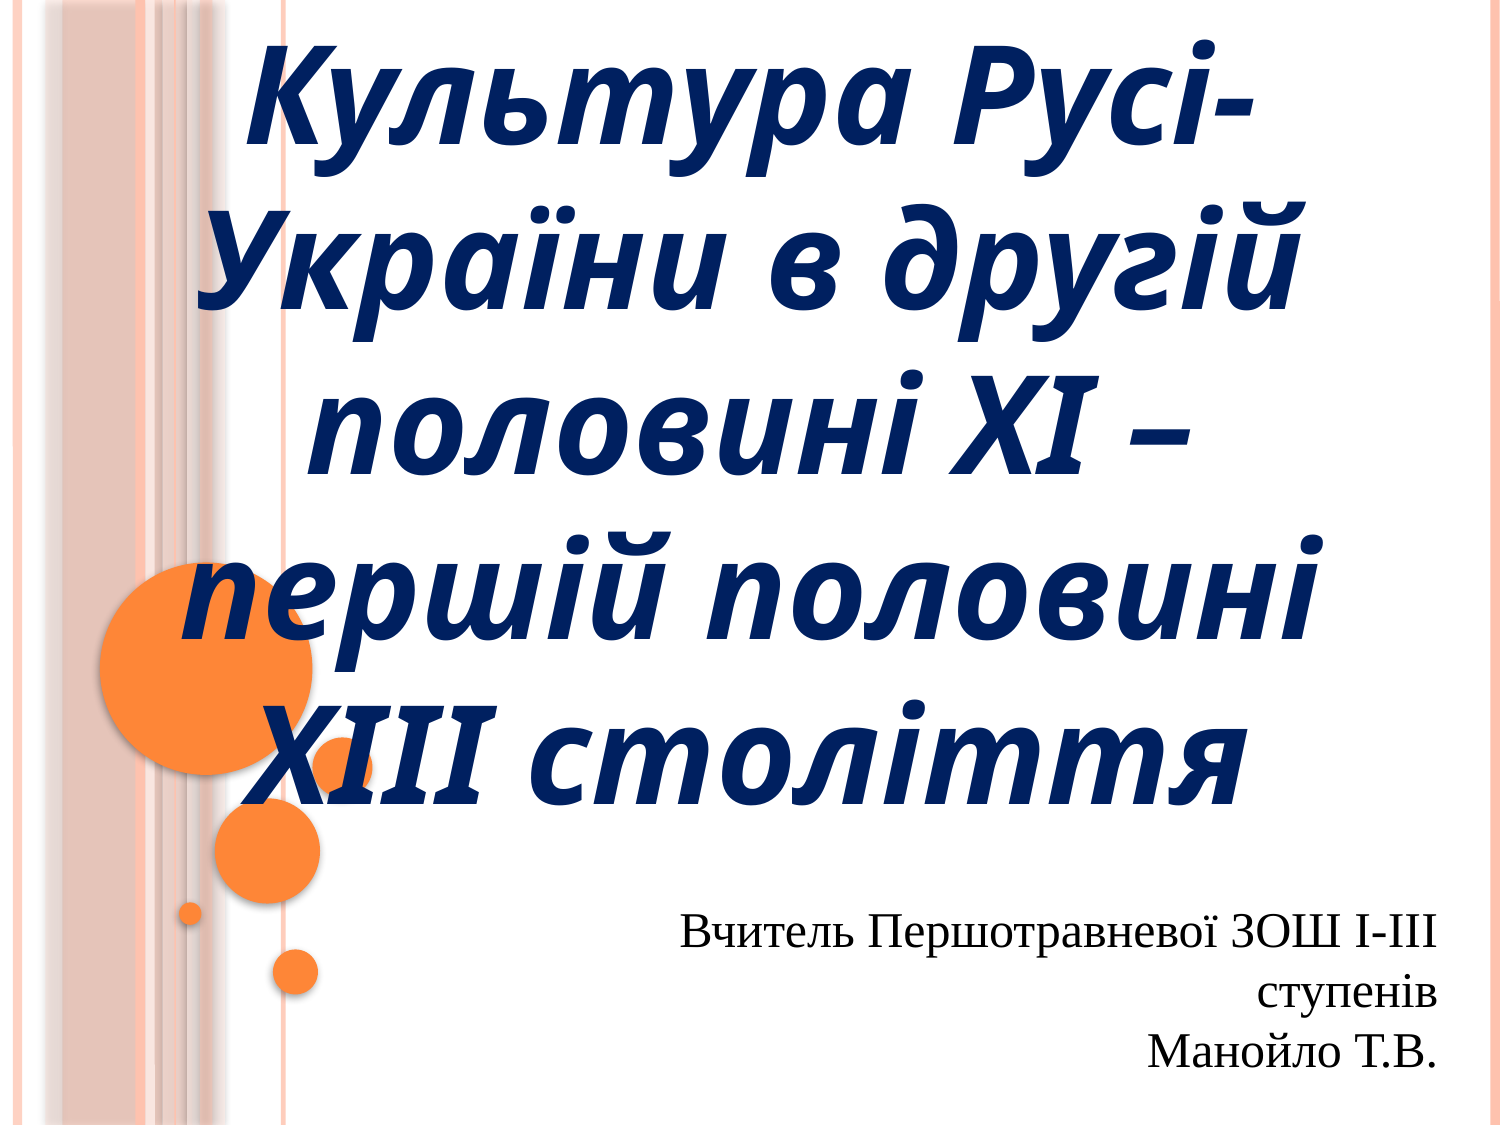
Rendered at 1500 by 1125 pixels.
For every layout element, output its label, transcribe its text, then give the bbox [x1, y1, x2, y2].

text_box Вчитель Першотравневої ЗОШ І-ІІІ ступенів Манойло Т.В. [585, 890, 1453, 1086]
text_box Культура Русі-України в другій половині ХІ – першій половині ХІІІ століття [70, 0, 1430, 840]
